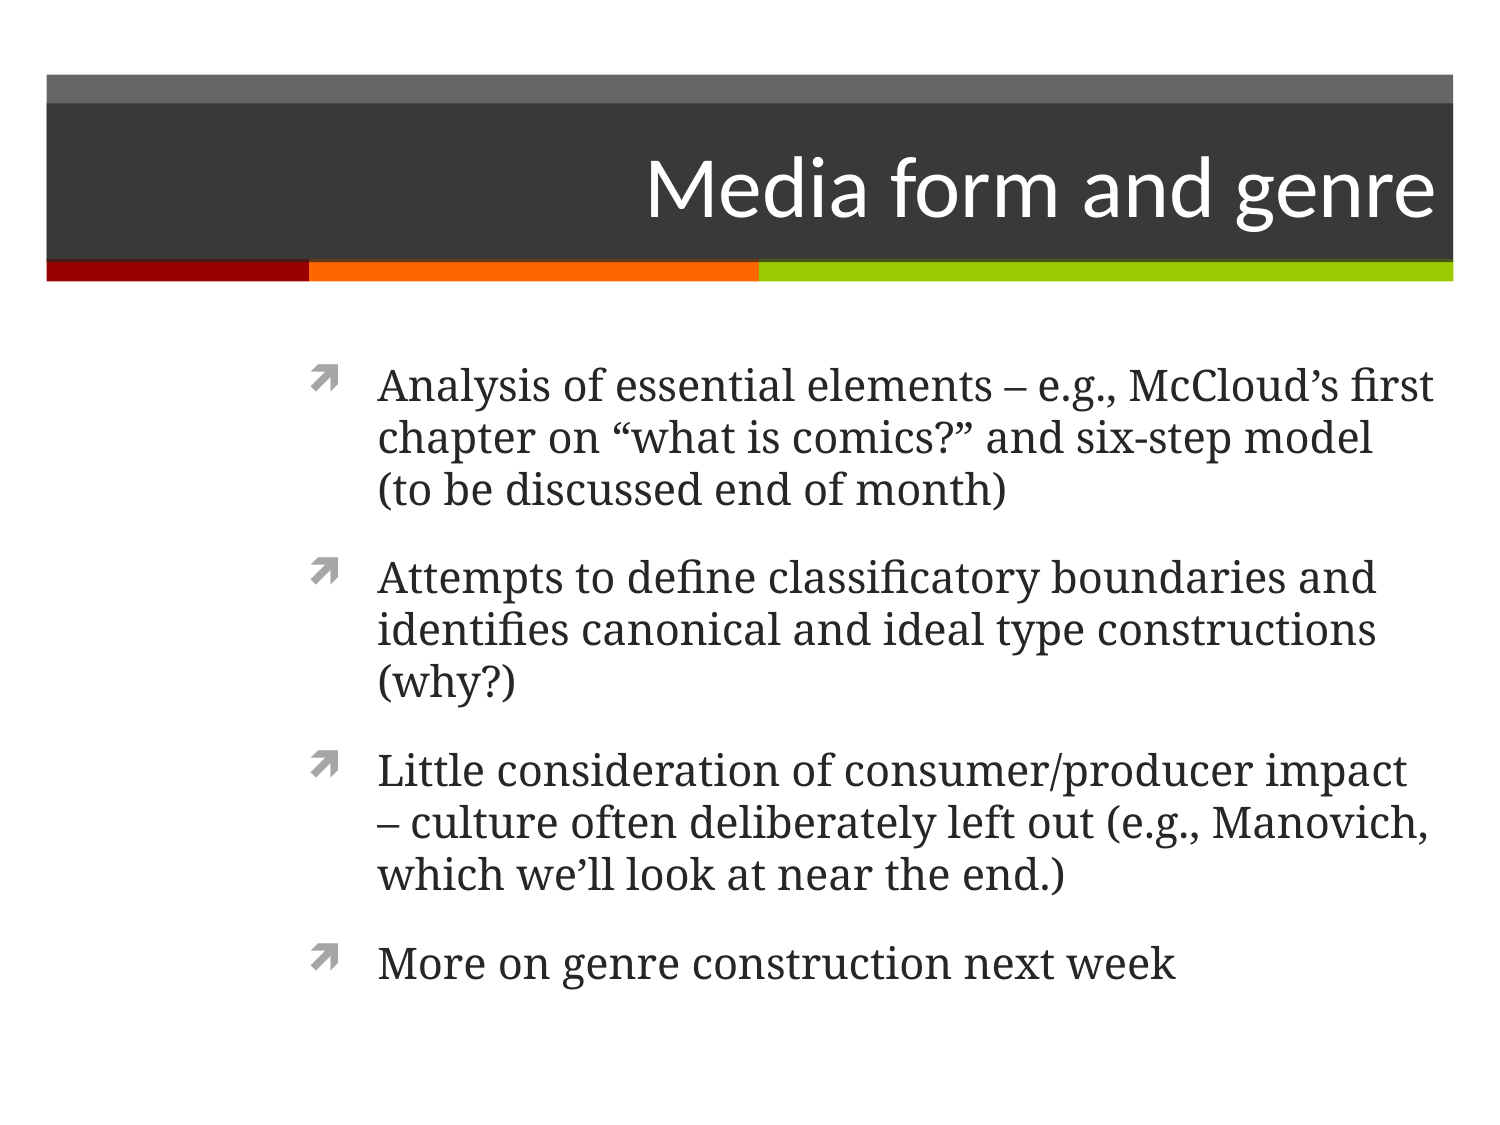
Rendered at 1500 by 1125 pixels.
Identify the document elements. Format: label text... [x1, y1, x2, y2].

title Media form and genre [46, 103, 1454, 263]
list Analysis of essential elements – e.g., McCloud’s first chapter on “what is comics?” and six-step model (to be discussed end of month) Attempts to define classificatory boundaries and identifies canonical and ideal type constructions (why?) Little consideration of consumer/producer impact – culture often deliberately left out (e.g., Manovich, which we’ll look at near the end.) More on genre construction next week [292, 350, 1454, 1005]
